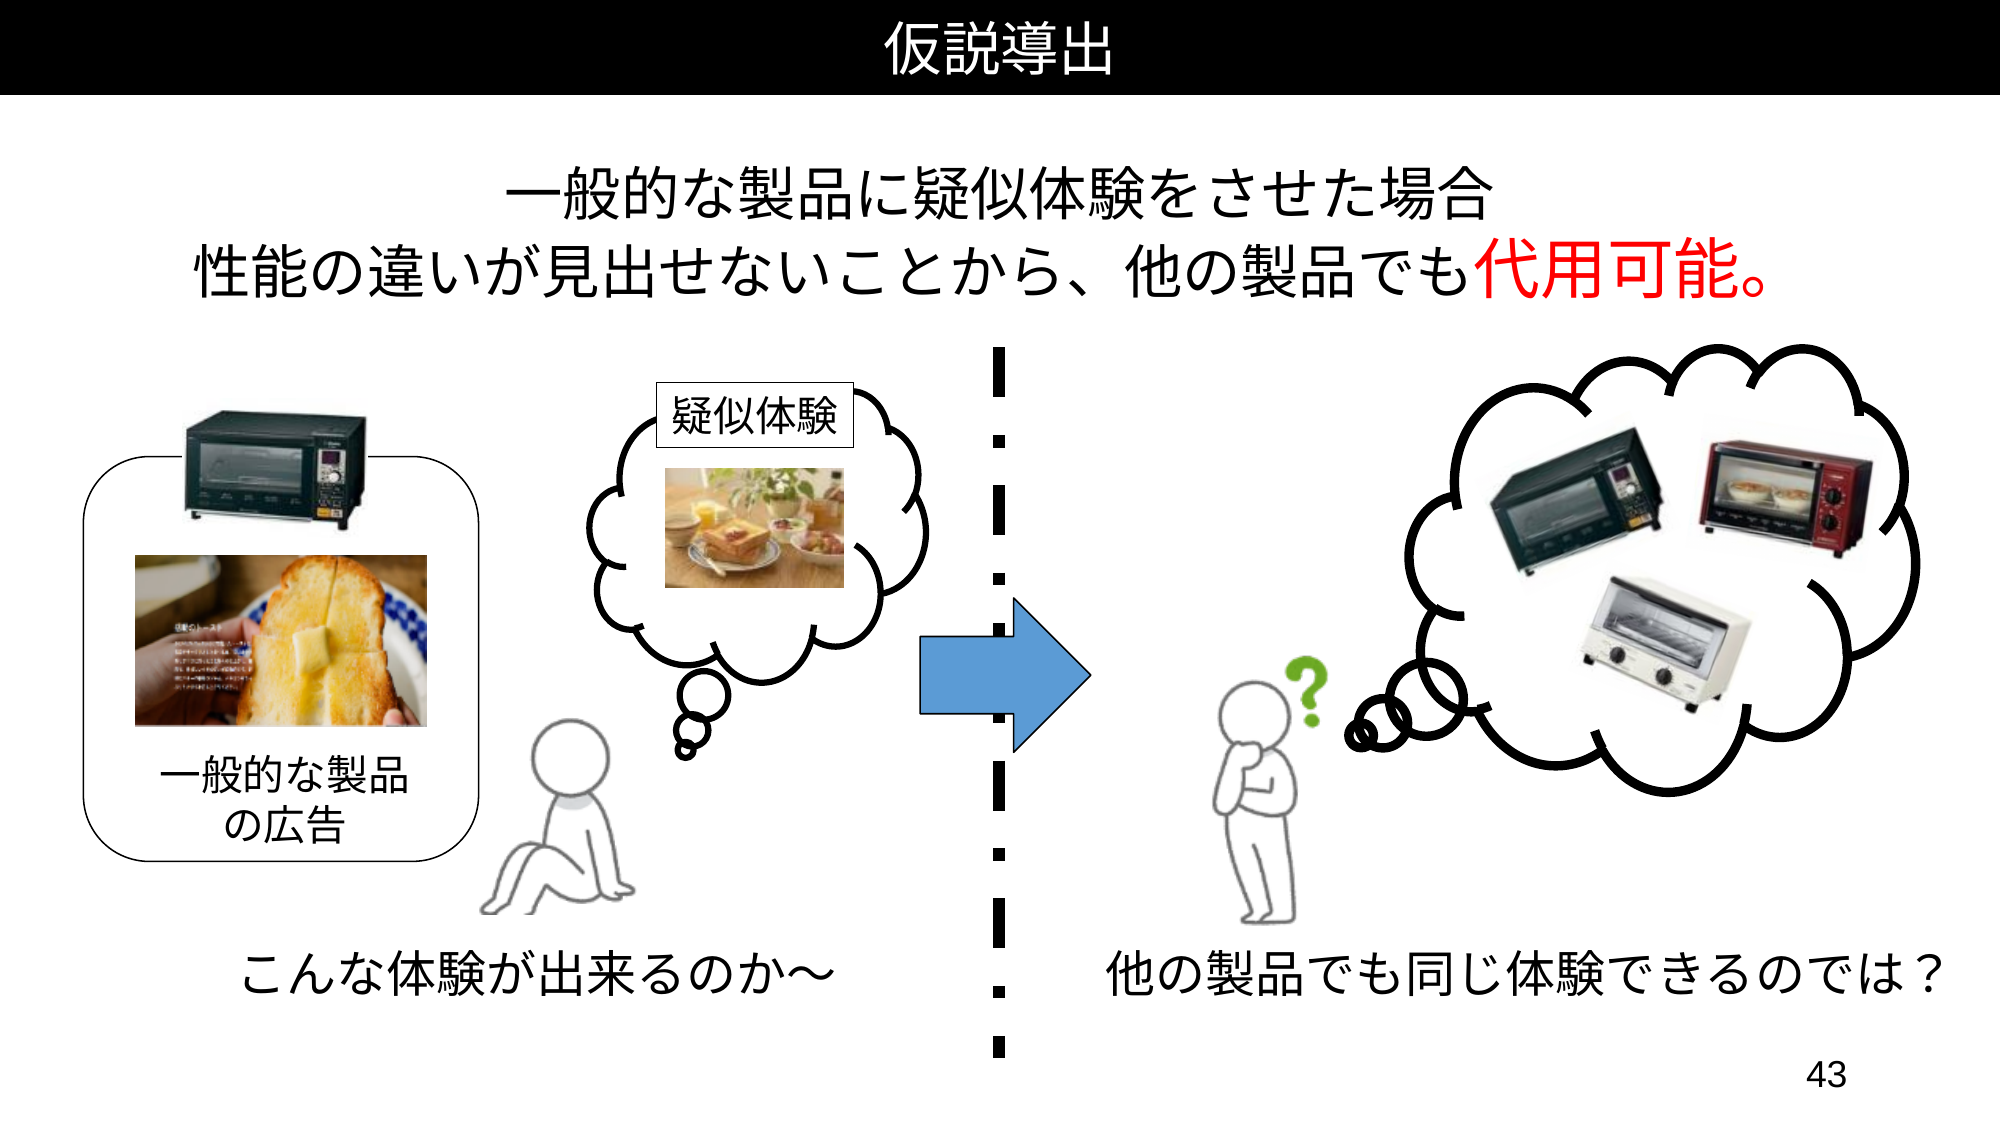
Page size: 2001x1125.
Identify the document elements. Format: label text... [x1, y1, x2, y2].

text_box [1367, 348, 1916, 793]
picture [182, 398, 368, 538]
text_box [920, 636, 999, 714]
text_box [125, 857, 437, 862]
picture [1686, 414, 1883, 572]
picture [135, 555, 427, 727]
picture [461, 717, 659, 915]
text_box 他の製品でも同じ体験できるのでは？ [1091, 934, 1970, 1010]
text_box [1000, 597, 1091, 753]
text_box 仮説導出 [0, 0, 2000, 95]
slide_number 43 [1412, 1042, 1863, 1103]
text_box 一般的な製品 の広告 [68, 741, 461, 857]
text_box こんな体験が出来るのか～ [221, 934, 851, 1010]
picture [1476, 412, 1758, 724]
text_box [589, 391, 926, 683]
text_box 一般的な製品に疑似体験をさせた場合 性能の違いが見出せないことから、他の製品でも代用可能。 [149, 149, 1851, 315]
text_box [676, 671, 729, 758]
text_box 疑似体験 [656, 382, 854, 448]
text_box [83, 456, 479, 741]
picture [1161, 650, 1367, 932]
picture [665, 468, 844, 588]
